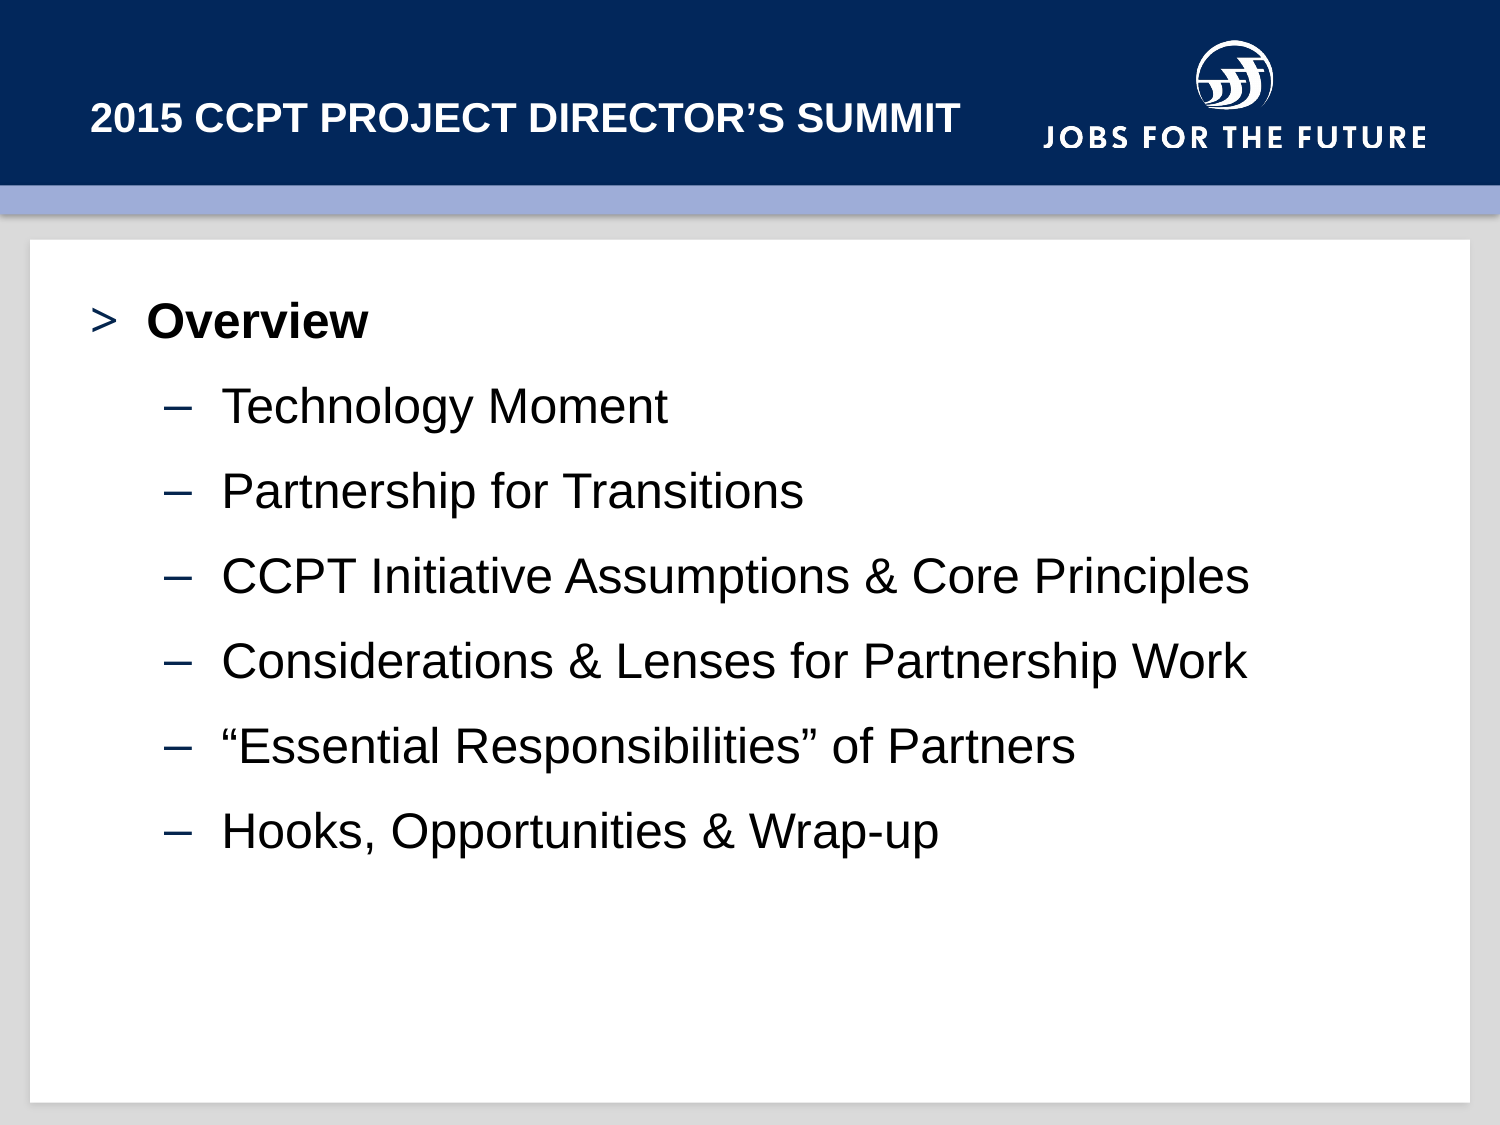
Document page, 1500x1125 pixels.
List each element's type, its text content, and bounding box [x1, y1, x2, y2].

title 2015 CCPT PROJECT DIRECTOR’s SUMMIT [75, 45, 1013, 188]
list Overview Technology Moment Partnership for Transitions CCPT Initiative Assumptions & Core Principles Considerations & Lenses for Partnership Work “Essential Responsibilities” of Partners Hooks, Opportunities & Wrap-up [75, 281, 1425, 1041]
